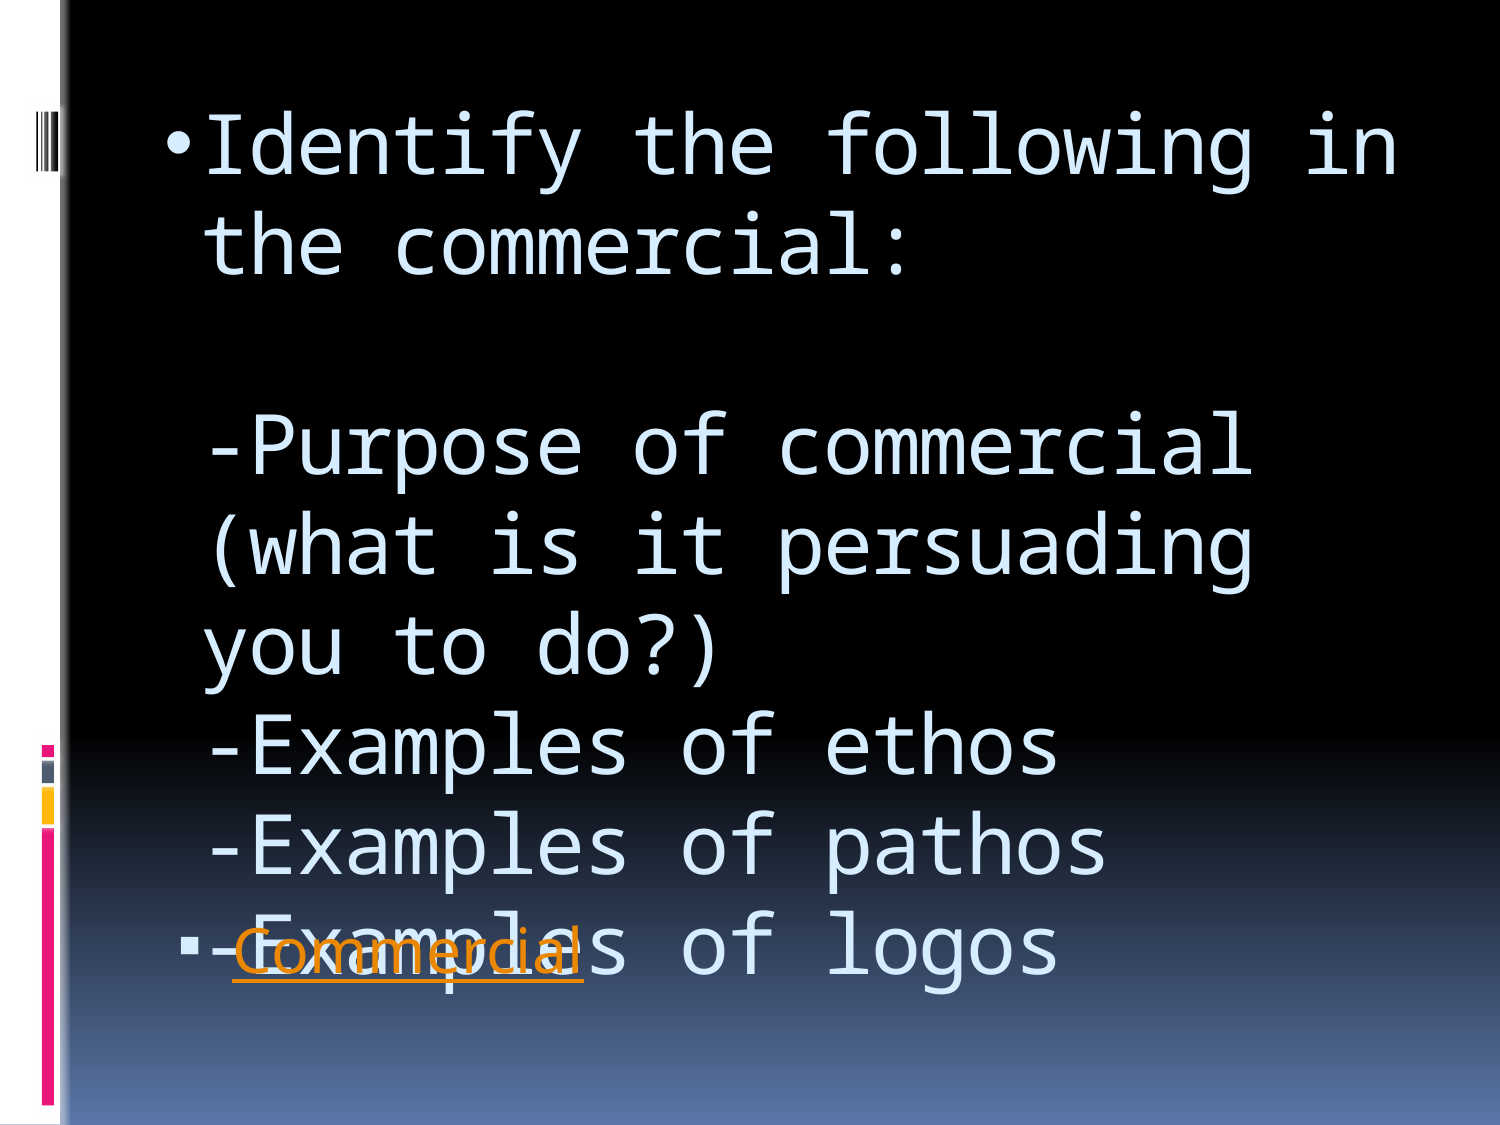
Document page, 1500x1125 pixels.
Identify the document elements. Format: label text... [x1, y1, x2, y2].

title Identify the following in the commercial: -Purpose of commercial (what is it persuading you to do?) -Examples of ethos -Examples of pathos -Examples of logos [150, 83, 1425, 450]
list Commercial [150, 725, 1425, 1043]
